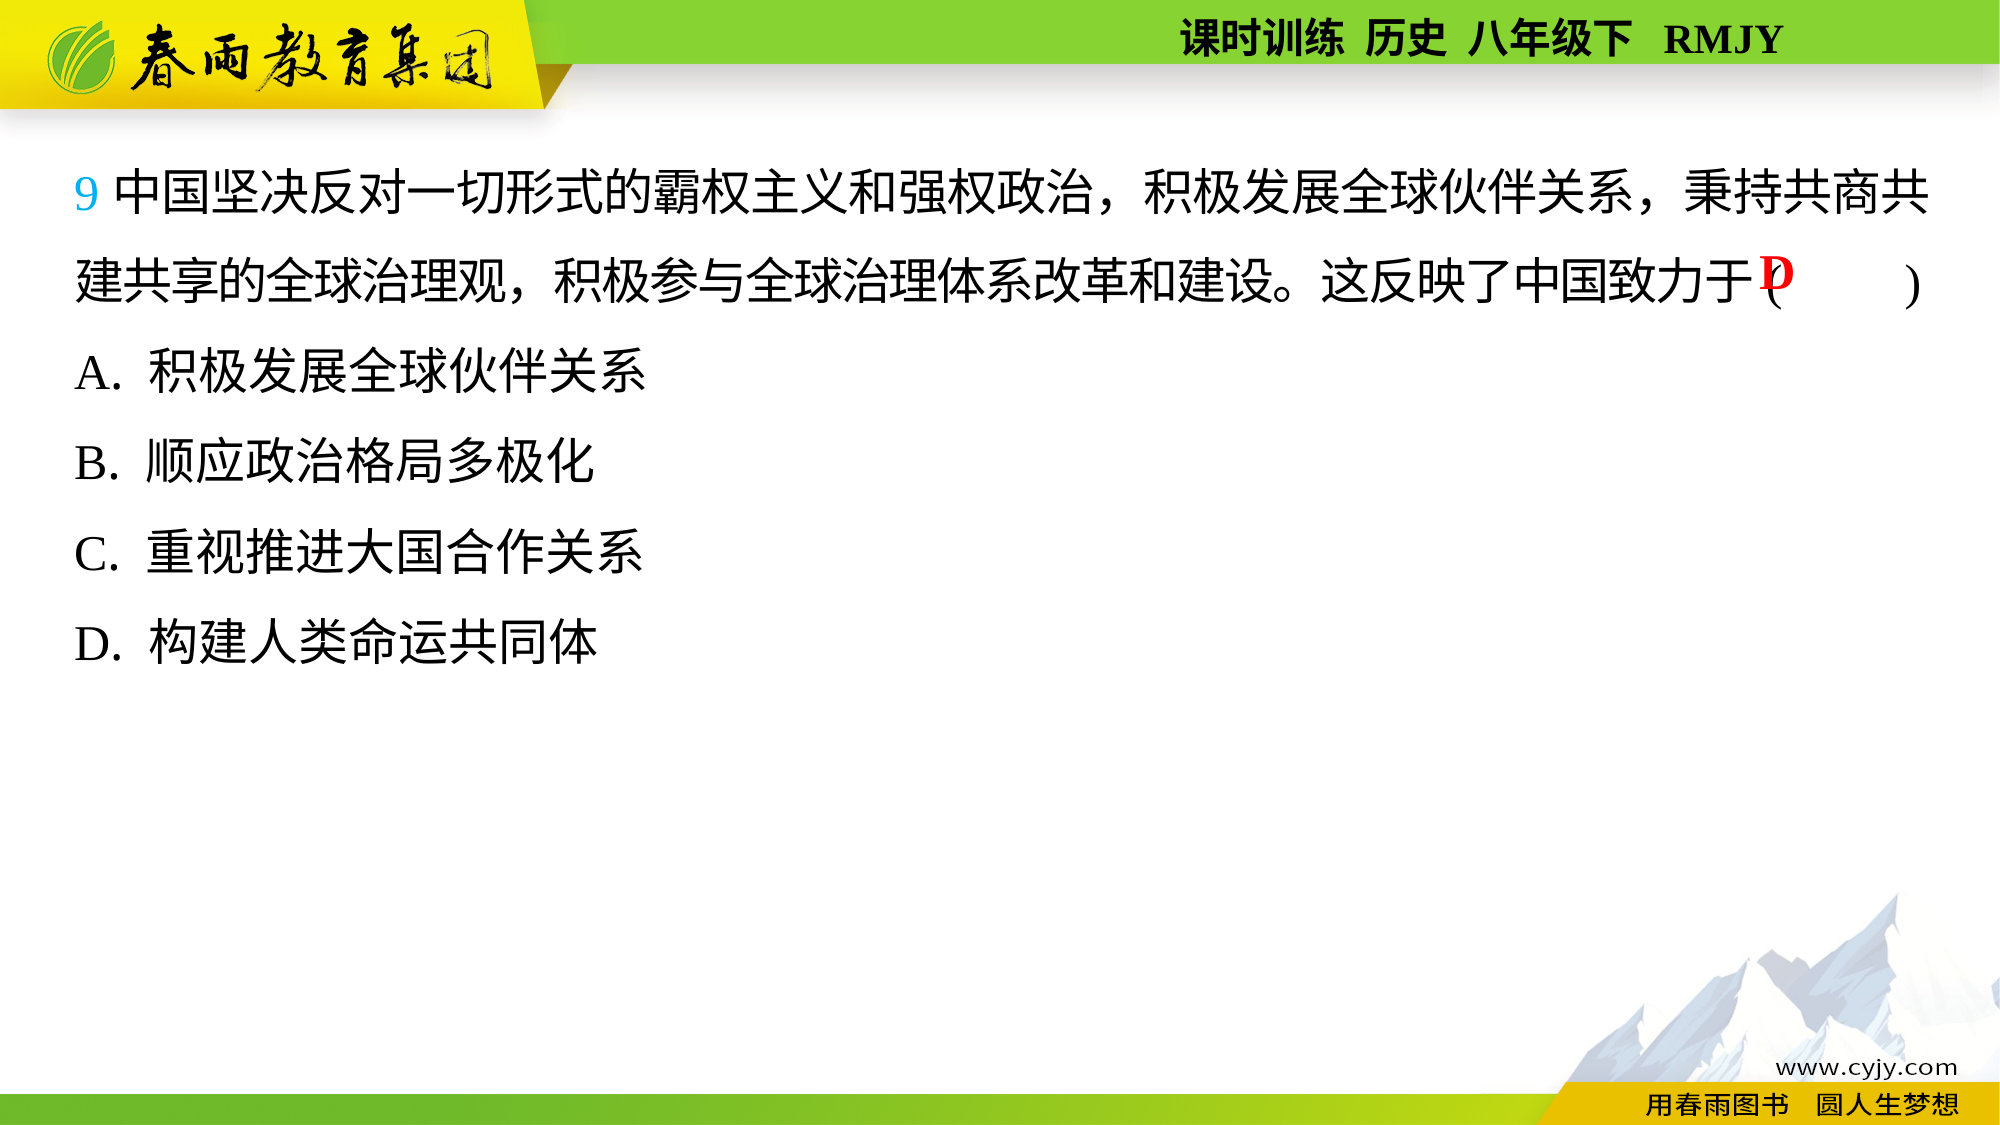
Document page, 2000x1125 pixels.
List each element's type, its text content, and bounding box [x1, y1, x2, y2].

picture [0, 0, 2000, 1125]
list 9中国坚决反对一切形式的霸权主义和强权政治，积极发展全球伙伴关系，秉持共商共建共享的全球治理观，积极参与全球治理体系改革和建设。这反映了中国致力于( ) A. 积极发展全球伙伴关系 B. 顺应政治格局多极化 C. 重视推进大国合作关系 D. 构建人类命运共同体 [59, 122, 1944, 672]
text_box D [1744, 231, 1811, 307]
